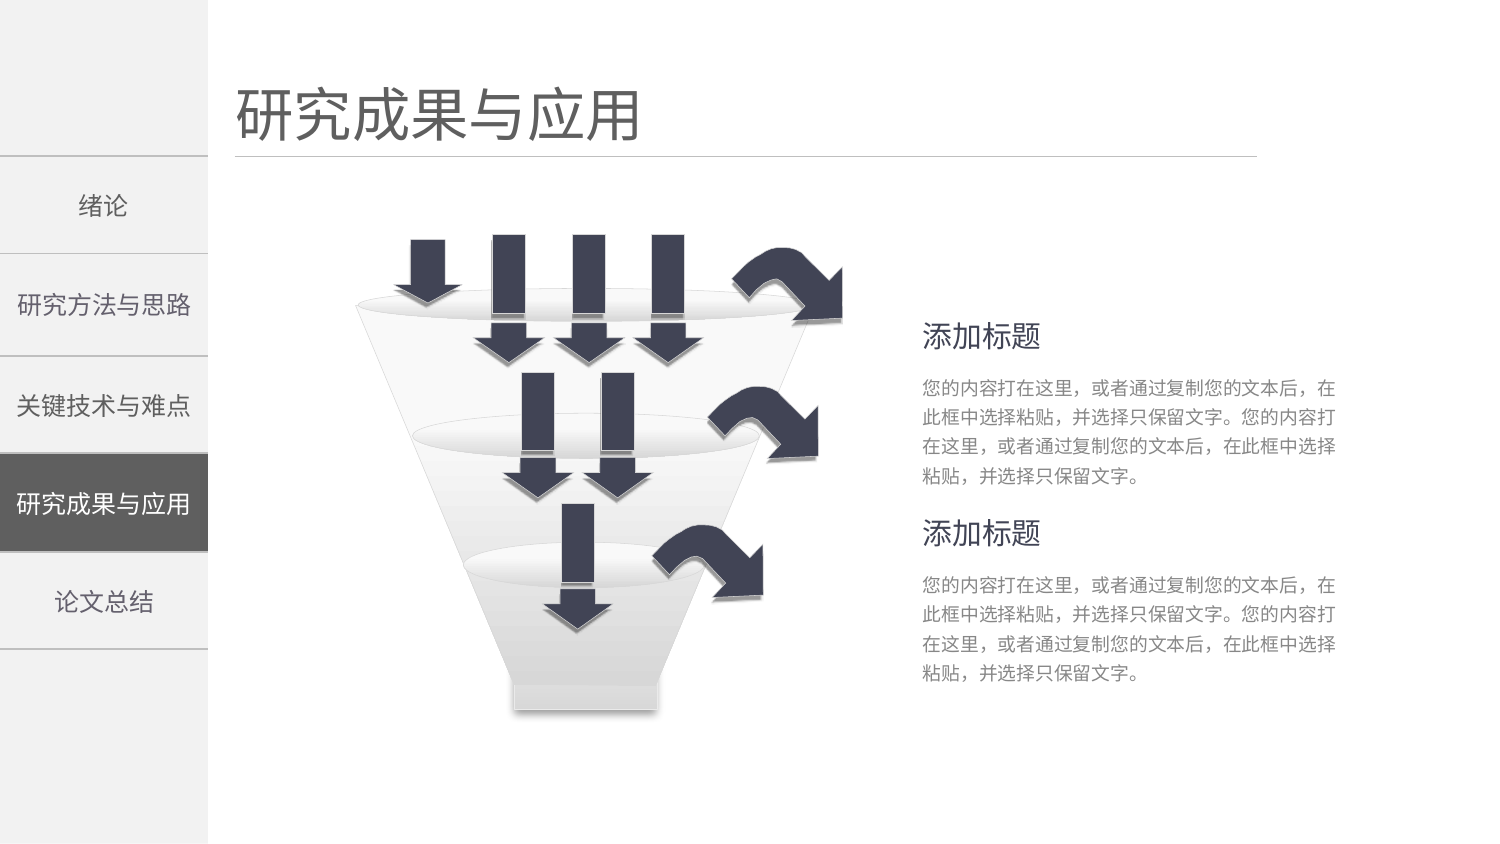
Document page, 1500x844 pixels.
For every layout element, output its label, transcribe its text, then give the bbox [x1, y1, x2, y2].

text_box [815, 405, 819, 457]
text_box [651, 234, 685, 288]
text_box [492, 234, 526, 288]
text_box 您的内容打在这里，或者通过复制您的文本后，在此框中选择粘贴，并选择只保留文字。您的内容打在这里，或者通过复制您的文本后，在此框中选择粘贴，并选择只保留文字。 [909, 560, 1349, 691]
text_box [572, 234, 606, 288]
text_box 添加标题 [909, 311, 1349, 360]
text_box [731, 247, 843, 320]
text_box 您的内容打在这里，或者通过复制您的文本后，在此框中选择粘贴，并选择只保留文字。您的内容打在这里，或者通过复制您的文本后，在此框中选择粘贴，并选择只保留文字。 [909, 363, 1349, 508]
text_box [393, 239, 463, 288]
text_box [355, 288, 815, 710]
text_box 添加标题 [909, 508, 1349, 558]
